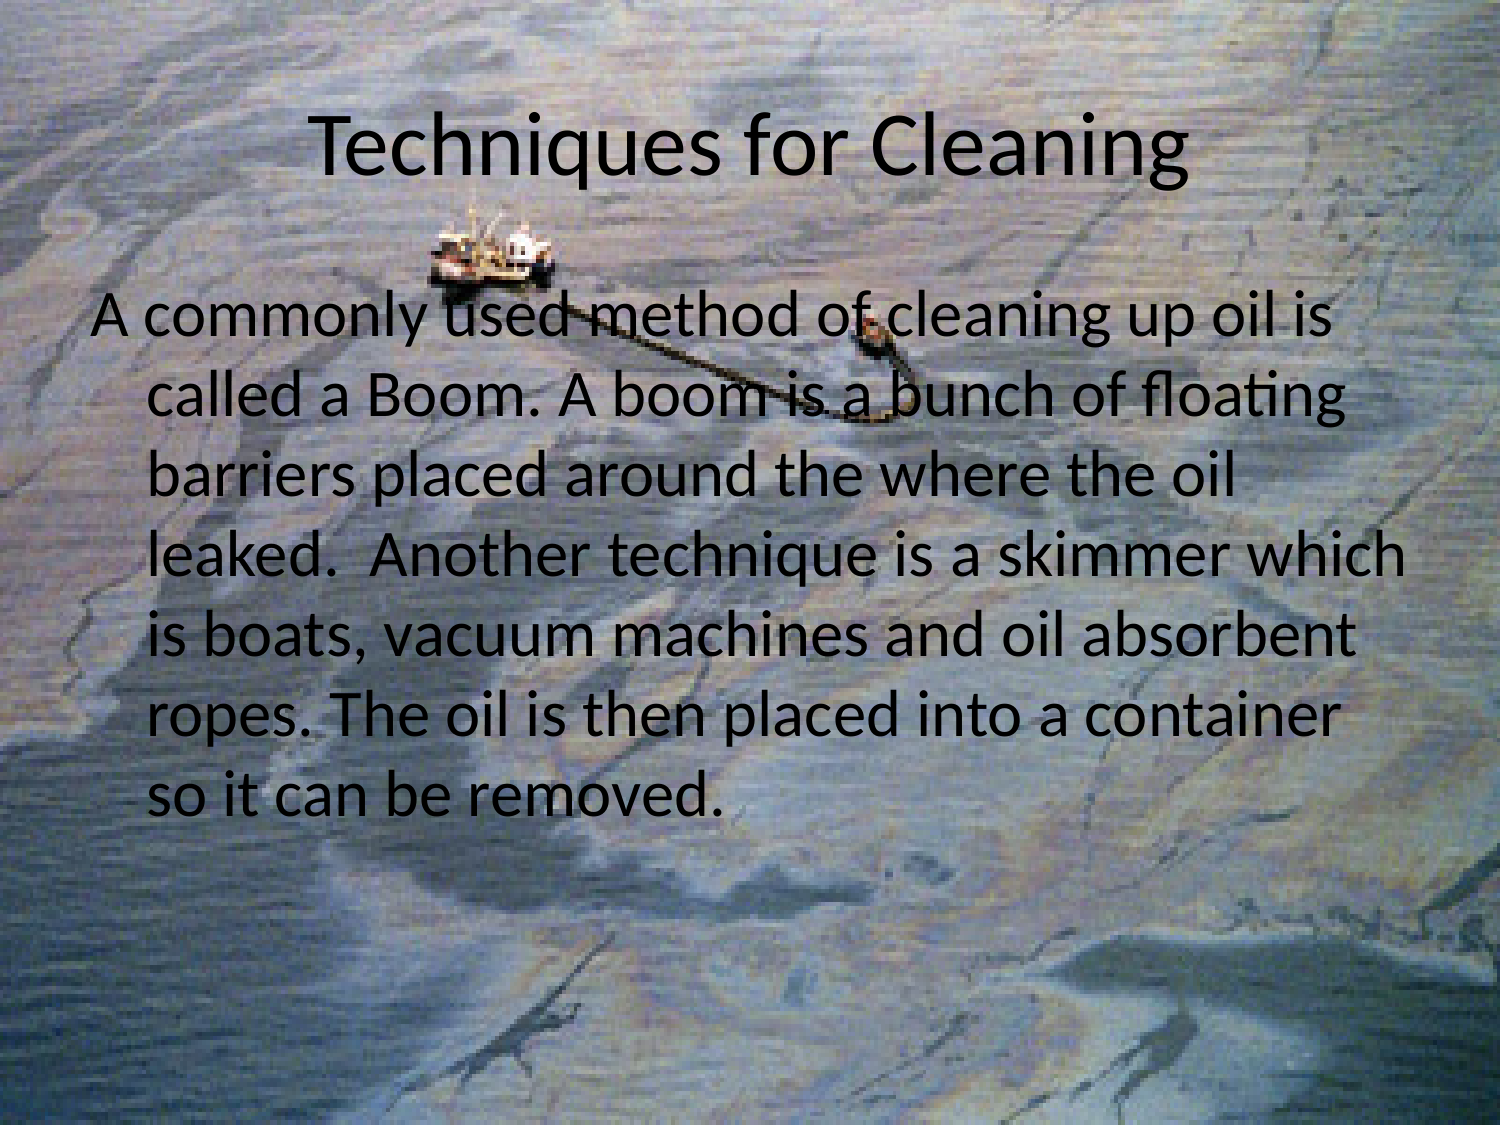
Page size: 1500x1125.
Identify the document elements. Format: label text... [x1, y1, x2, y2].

title Techniques for Cleaning [75, 45, 1425, 233]
list A commonly used method of cleaning up oil is called a Boom. A boom is a bunch of floating barriers placed around the where the oil leaked. Another technique is a skimmer which is boats, vacuum machines and oil absorbent ropes. The oil is then placed into a container so it can be removed. [75, 262, 1425, 1005]
picture [0, 0, 1500, 1125]
